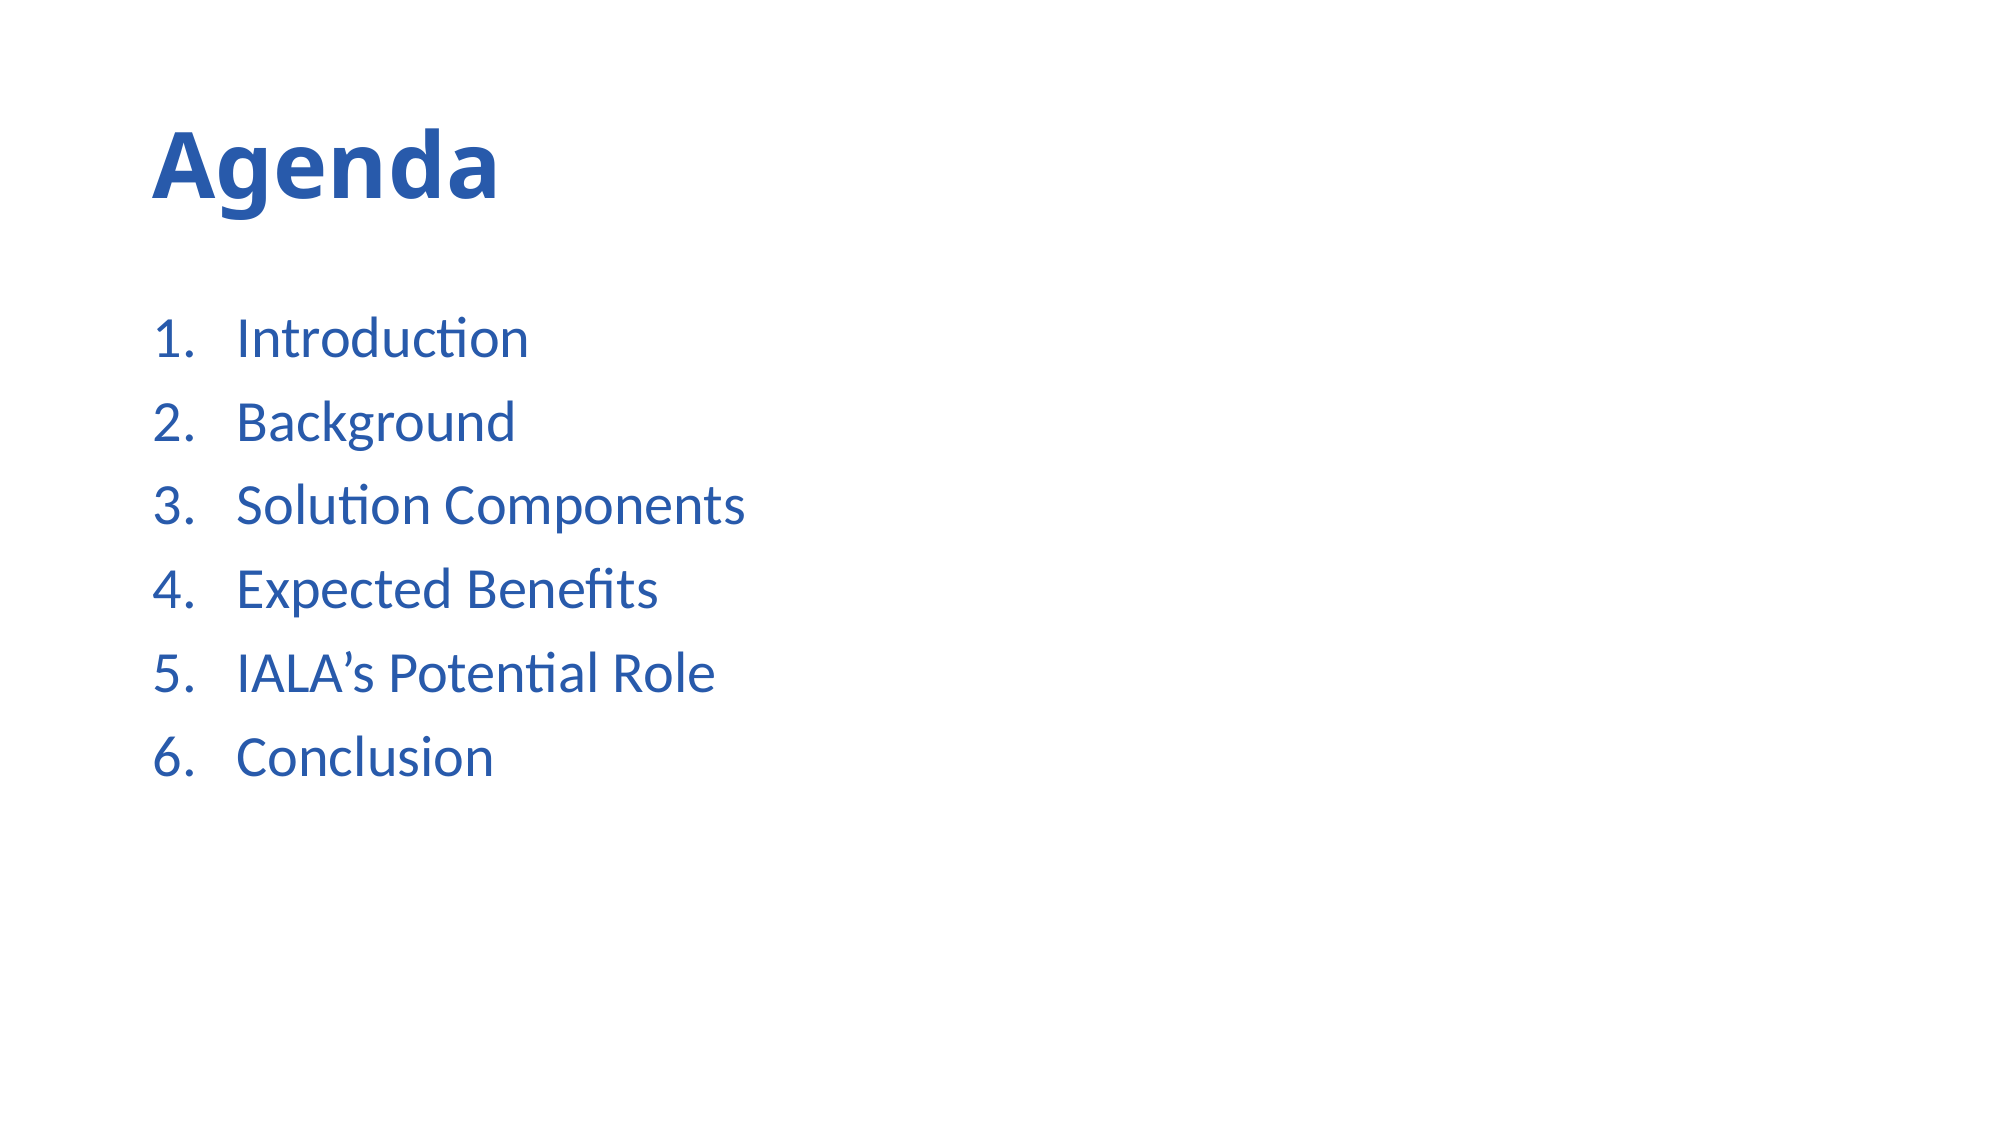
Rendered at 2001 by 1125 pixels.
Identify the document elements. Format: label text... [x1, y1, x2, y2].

list Introduction Background Solution Components Expected Benefits IALA’s Potential Role Conclusion [137, 299, 1863, 1014]
title Agenda [137, 59, 1863, 278]
